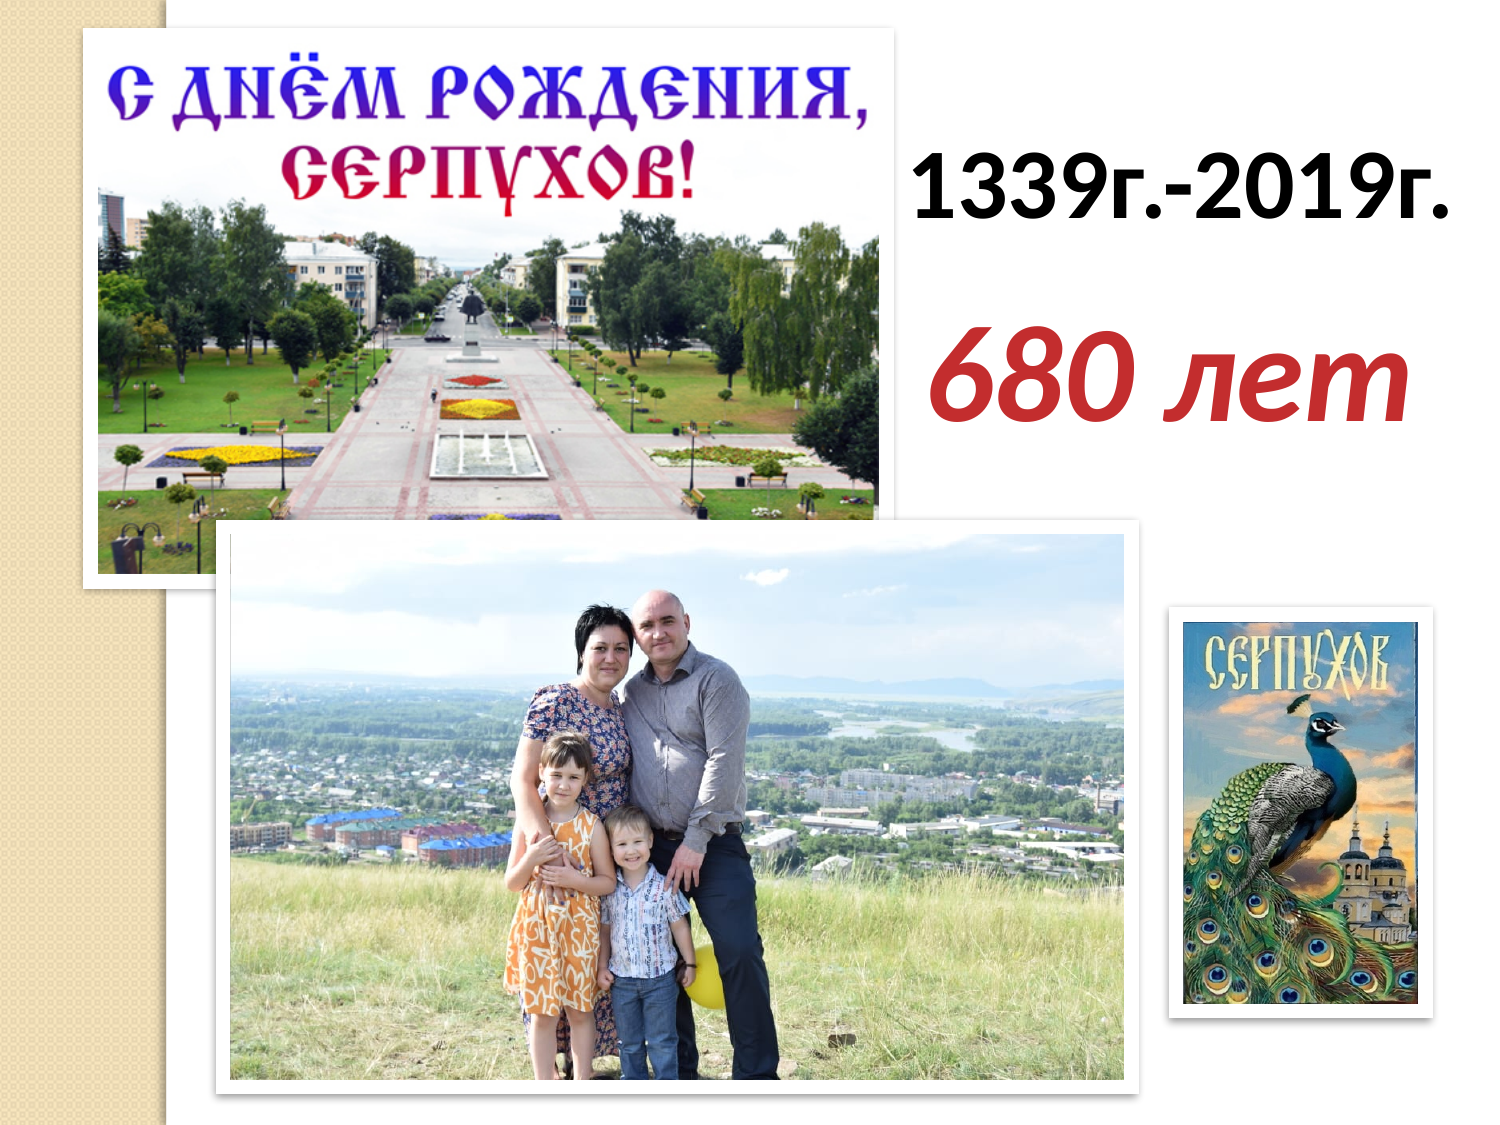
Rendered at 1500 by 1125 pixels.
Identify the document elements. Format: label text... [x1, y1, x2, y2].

picture [97, 42, 1125, 1080]
text_box 1339г.-2019г. 680 лет [886, 93, 1484, 457]
picture [1183, 621, 1419, 1004]
